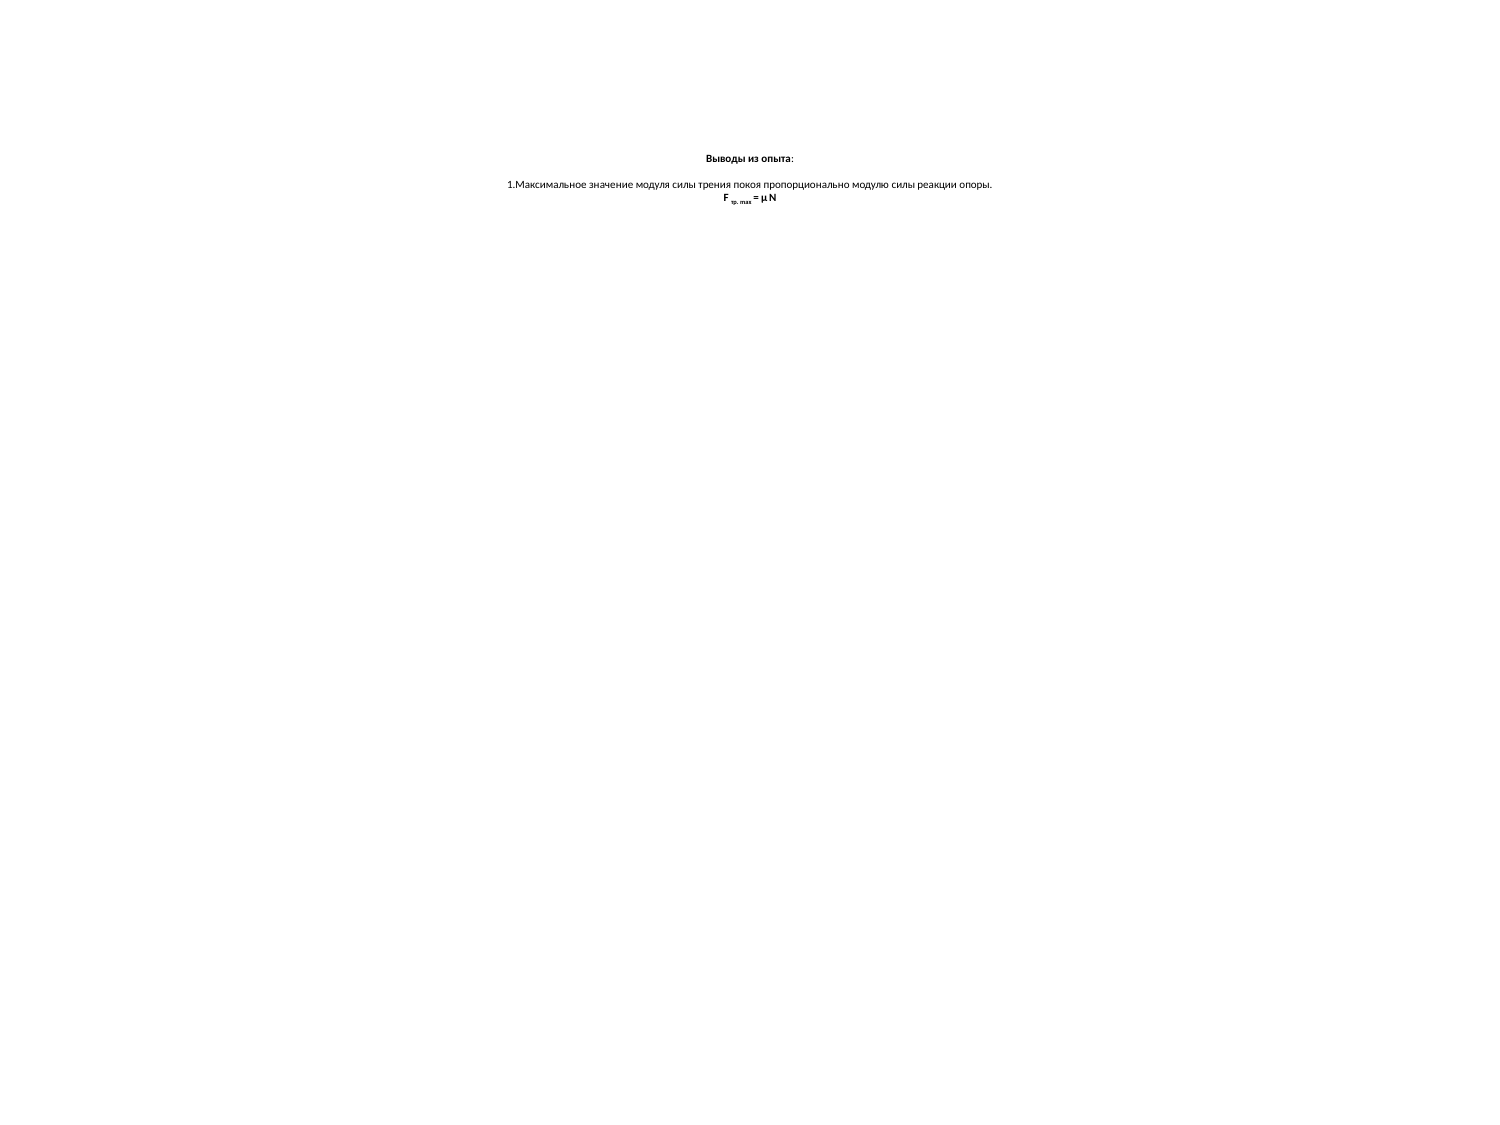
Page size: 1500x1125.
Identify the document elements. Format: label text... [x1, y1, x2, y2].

title Выводы из опыта: 1.Максимальное значение модуля силы трения покоя пропорционально модулю силы реакции опоры. F тр. max = µ N [75, 45, 1425, 233]
